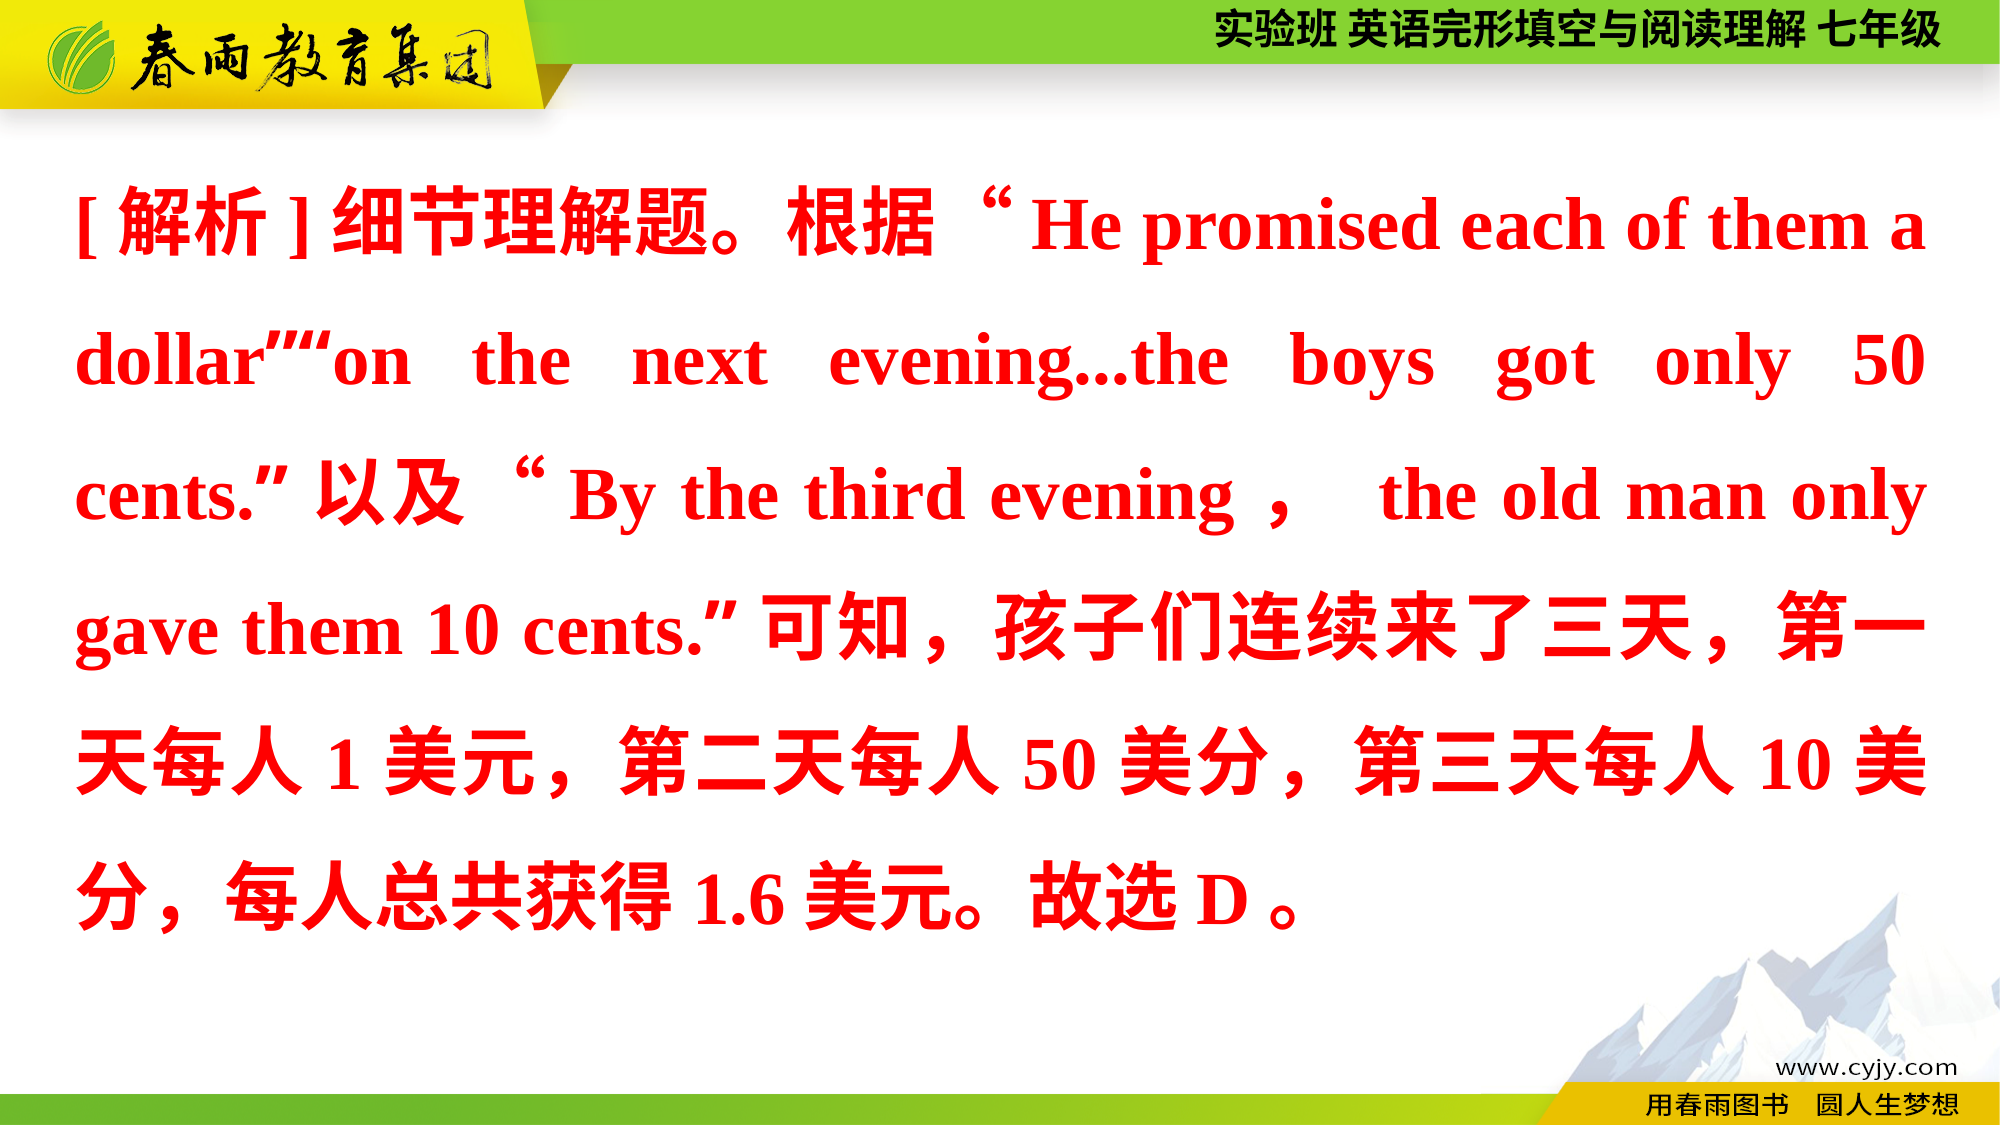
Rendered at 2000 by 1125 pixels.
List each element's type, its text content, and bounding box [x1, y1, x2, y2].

picture [0, 0, 2000, 1125]
list [解析]细节理解题。根据“He promised each of them a dollar”“on the next evening...the boys got only 50 cents.”以及“By the third evening， the old man only gave them 10 cents.”可知，孩子们连续来了三天，第一天每人1美元，第二天每人50美分，第三天每人10美分，每人总共获得1.6美元。故选D。 [59, 122, 1944, 939]
